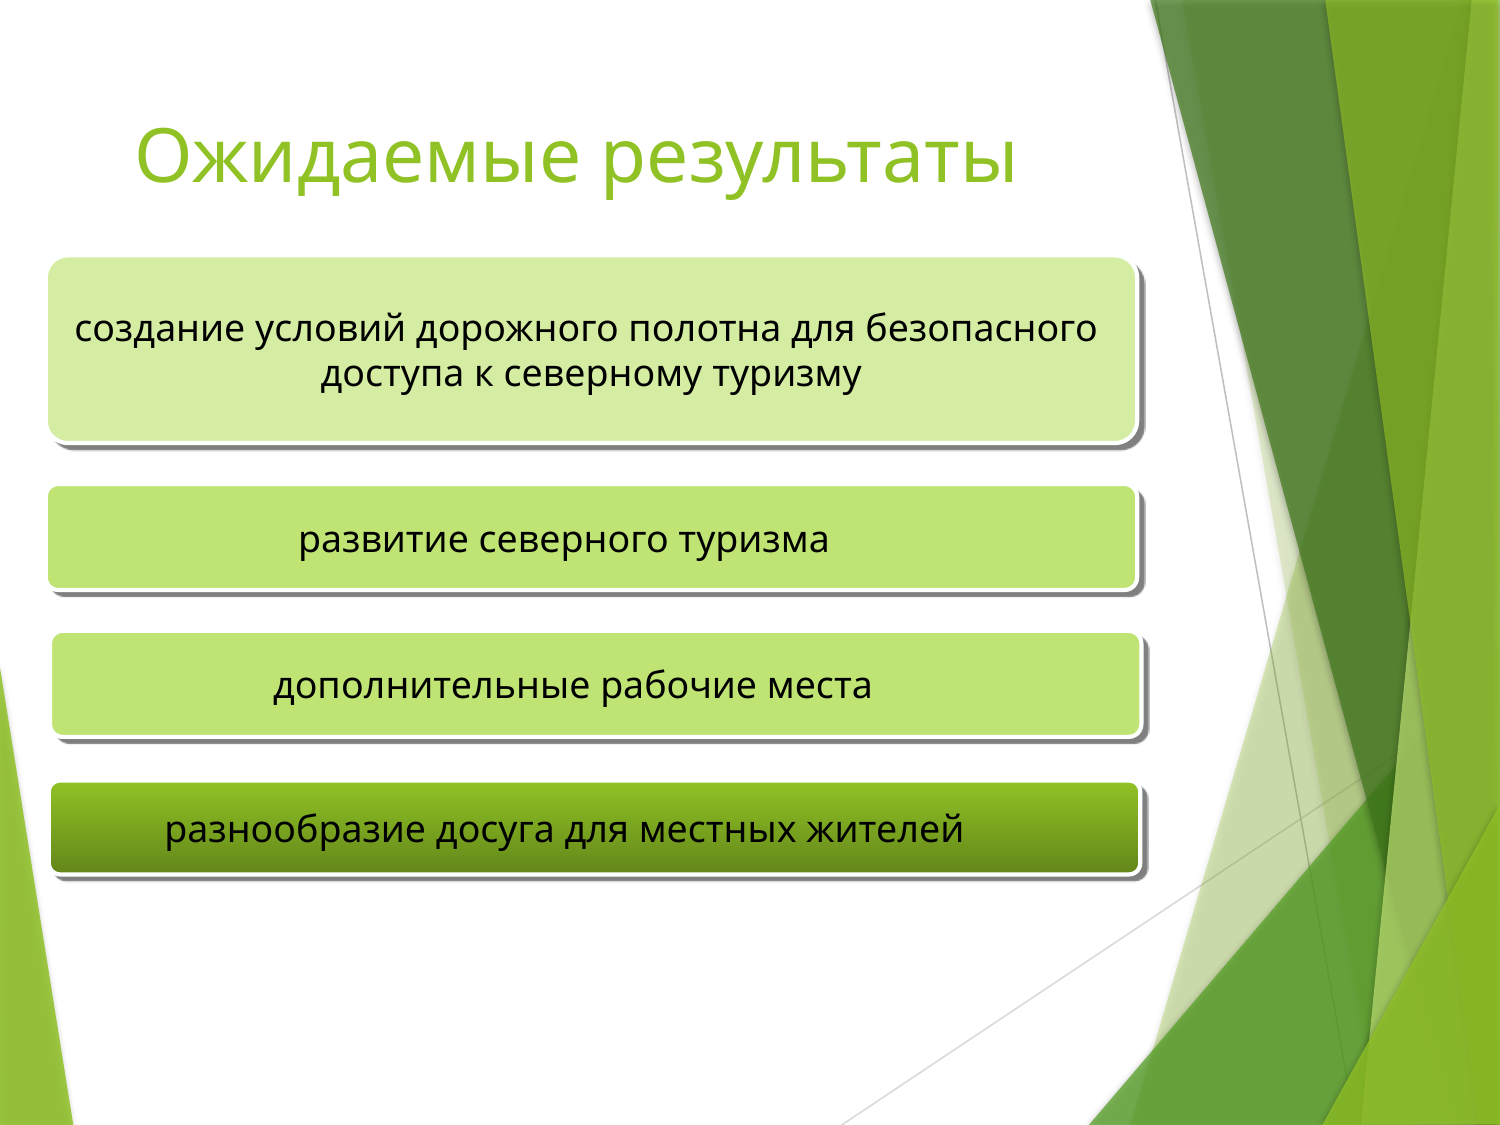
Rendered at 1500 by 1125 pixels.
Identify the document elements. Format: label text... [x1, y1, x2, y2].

text_box дополнительные рабочие места [49, 630, 1142, 737]
title Ожидаемые результаты [99, 99, 1142, 273]
text_box разнообразие досуга для местных жителей [48, 780, 1141, 875]
text_box создание условий дорожного полотна для безопасного доступа к северному туризму [45, 255, 1138, 444]
text_box развитие северного туризма [45, 483, 1138, 591]
